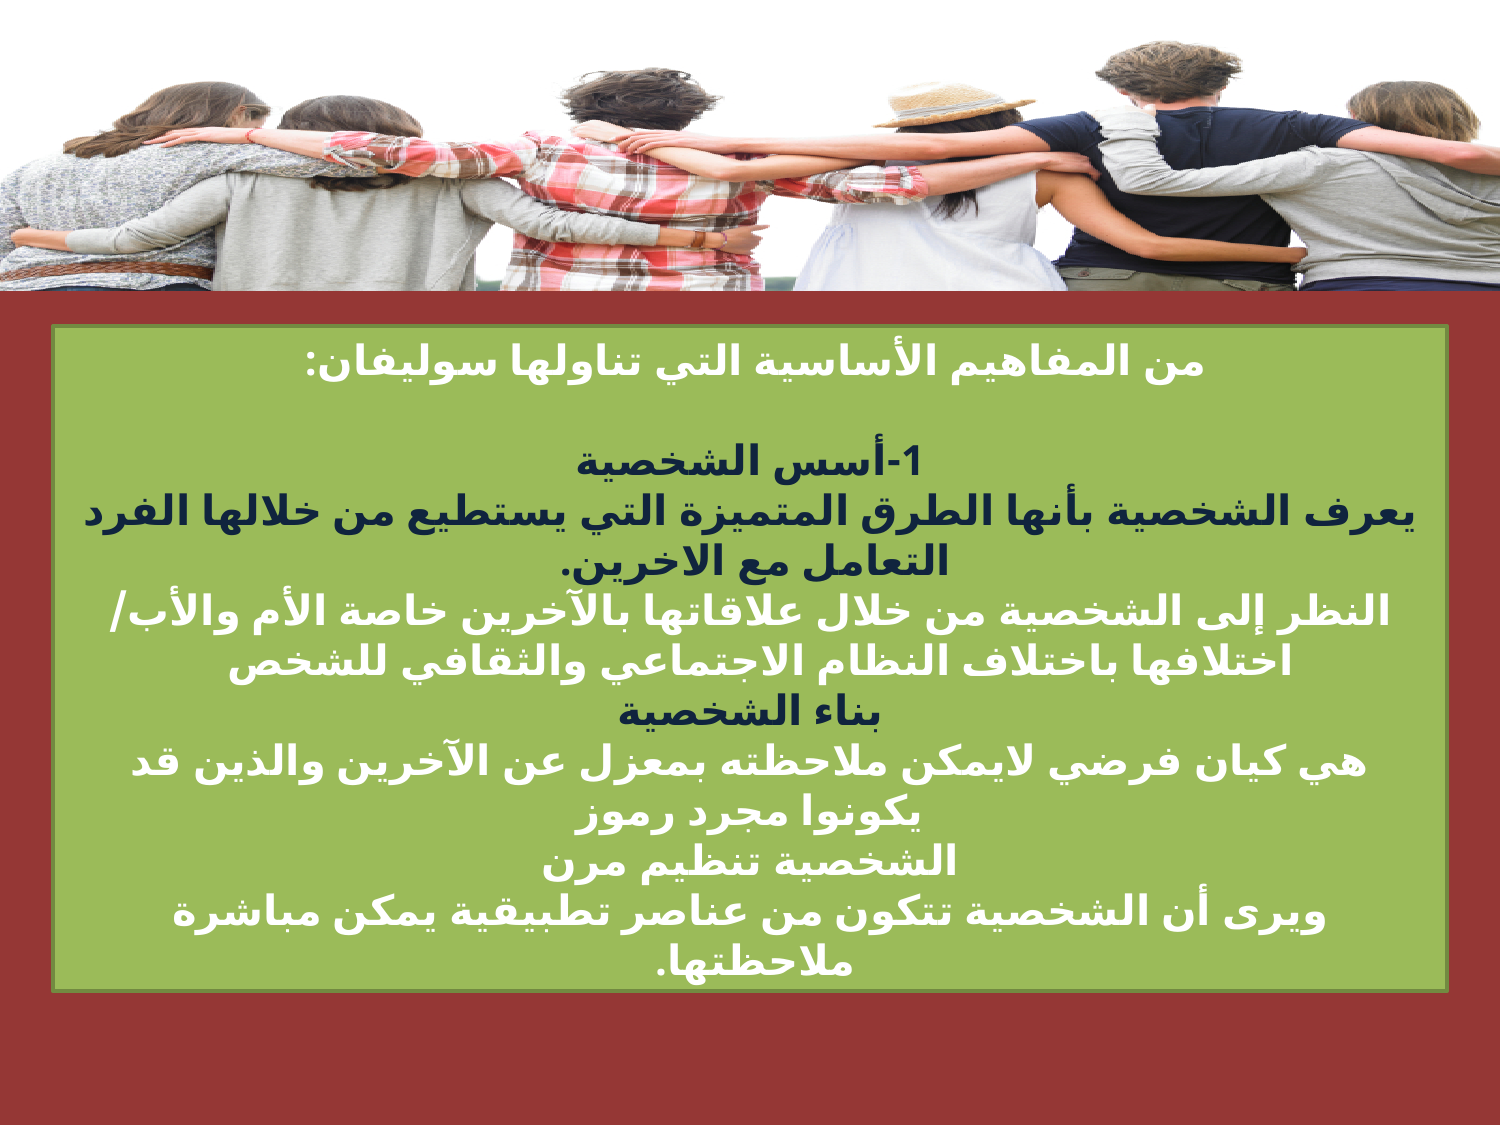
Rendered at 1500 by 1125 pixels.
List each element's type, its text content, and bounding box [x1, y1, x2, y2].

picture [0, 0, 1500, 291]
text_box من المفاهيم الأساسية التي تناولها سوليفان: 1-أسس الشخصية يعرف الشخصية بأنها الطرق المتميزة التي يستطيع من خلالها الفرد التعامل مع الاخرين. النظر إلى الشخصية من خلال علاقاتها بالآخرين خاصة الأم والأب/ اختلافها باختلاف النظام الاجتماعي والثقافي للشخص بناء الشخصية هي كيان فرضي لايمكن ملاحظته بمعزل عن الآخرين والذين قد يكونوا مجرد رموز الشخصية تنظيم مرن ويرى أن الشخصية تتكون من عناصر تطبيقية يمكن مباشرة ملاحظتها. [51, 324, 1449, 993]
